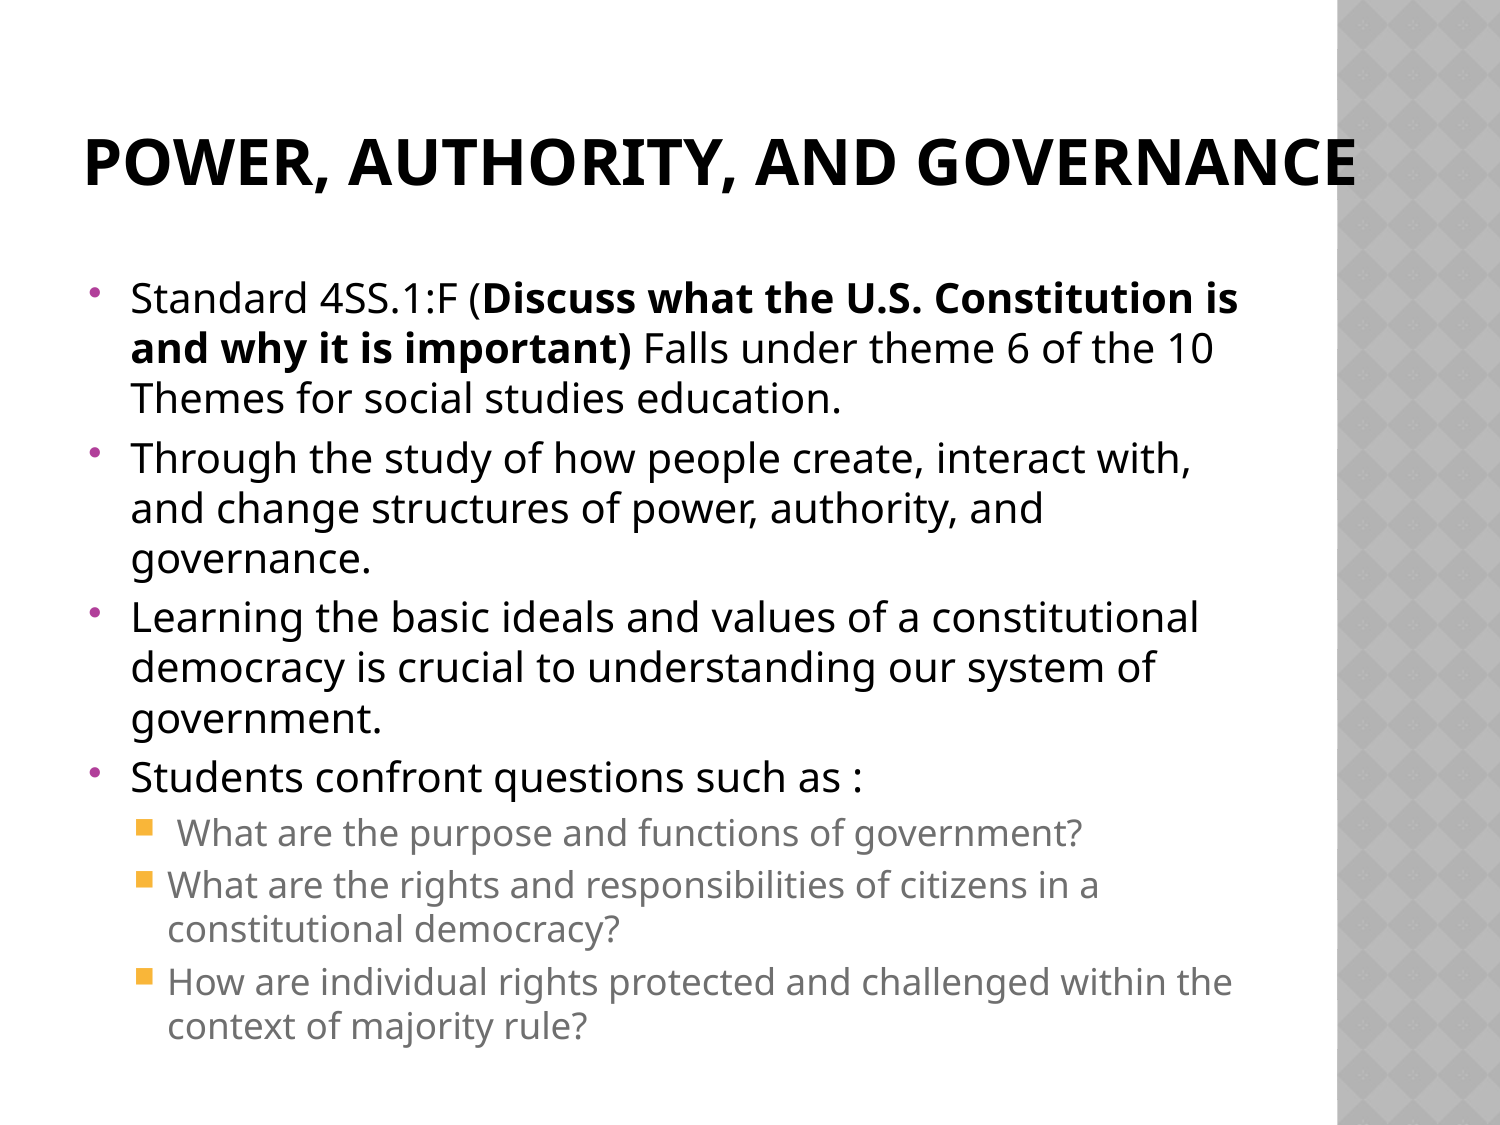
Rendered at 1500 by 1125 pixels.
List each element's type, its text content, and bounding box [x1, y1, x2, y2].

list Standard 4SS.1:F (Discuss what the U.S. Constitution is and why it is important) Falls under theme 6 of the 10 Themes for social studies education. Through the study of how people create, interact with, and change structures of power, authority, and governance. Learning the basic ideals and values of a constitutional democracy is crucial to understanding our system of government. Students confront questions such as : What are the purpose and functions of government? What are the rights and responsibilities of citizens in a constitutional democracy? How are individual rights protected and challenged within the context of majority rule? [75, 264, 1263, 1059]
title POWER, AUTHORITY, AND GOVERNANCE [75, 87, 1425, 275]
